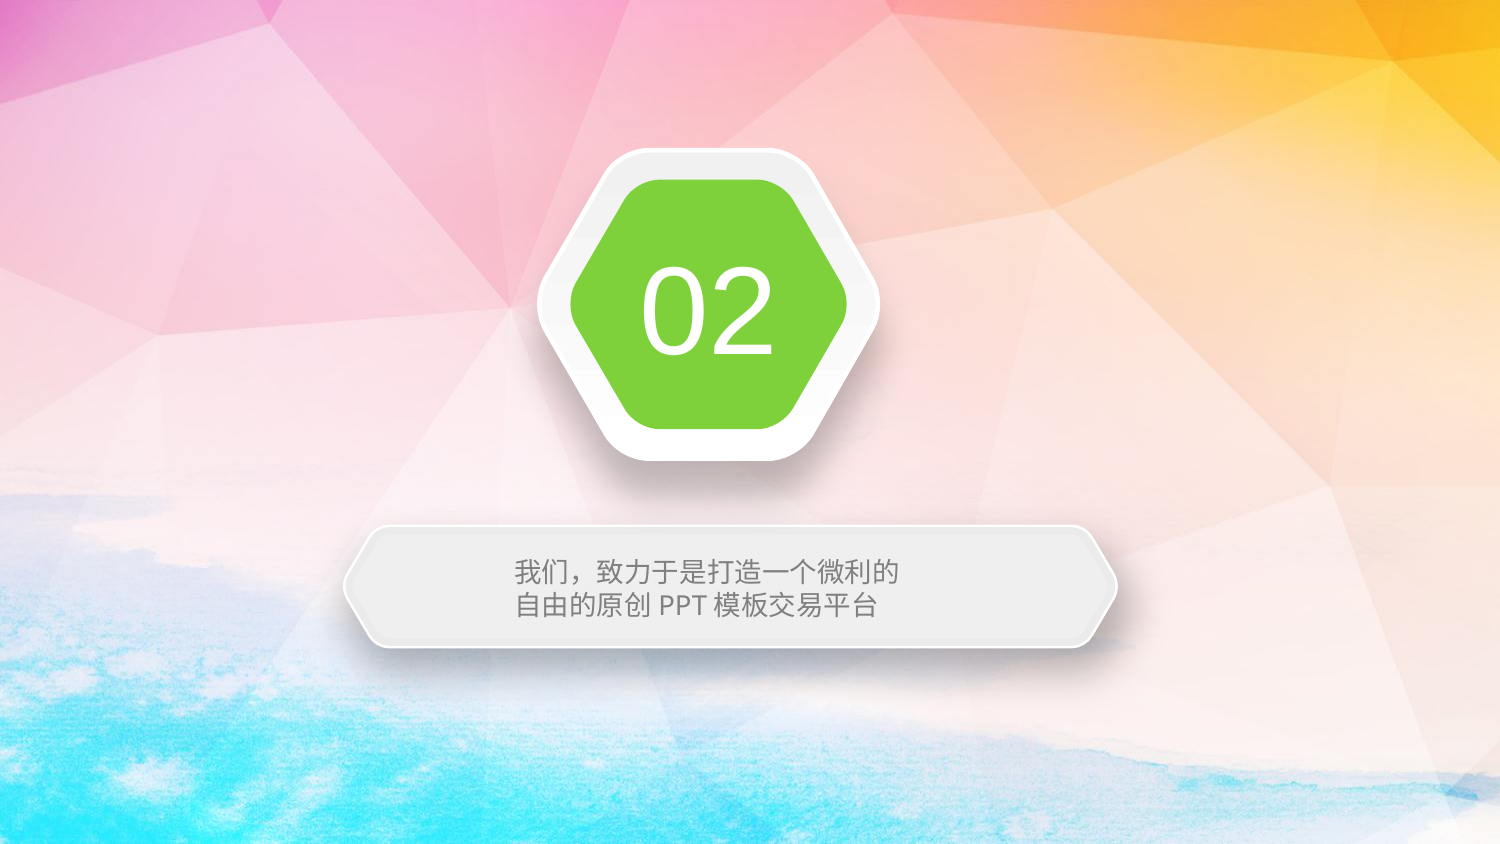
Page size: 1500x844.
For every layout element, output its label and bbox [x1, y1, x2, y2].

text_box [537, 149, 881, 459]
picture [0, 0, 1500, 844]
text_box [348, 530, 1113, 643]
